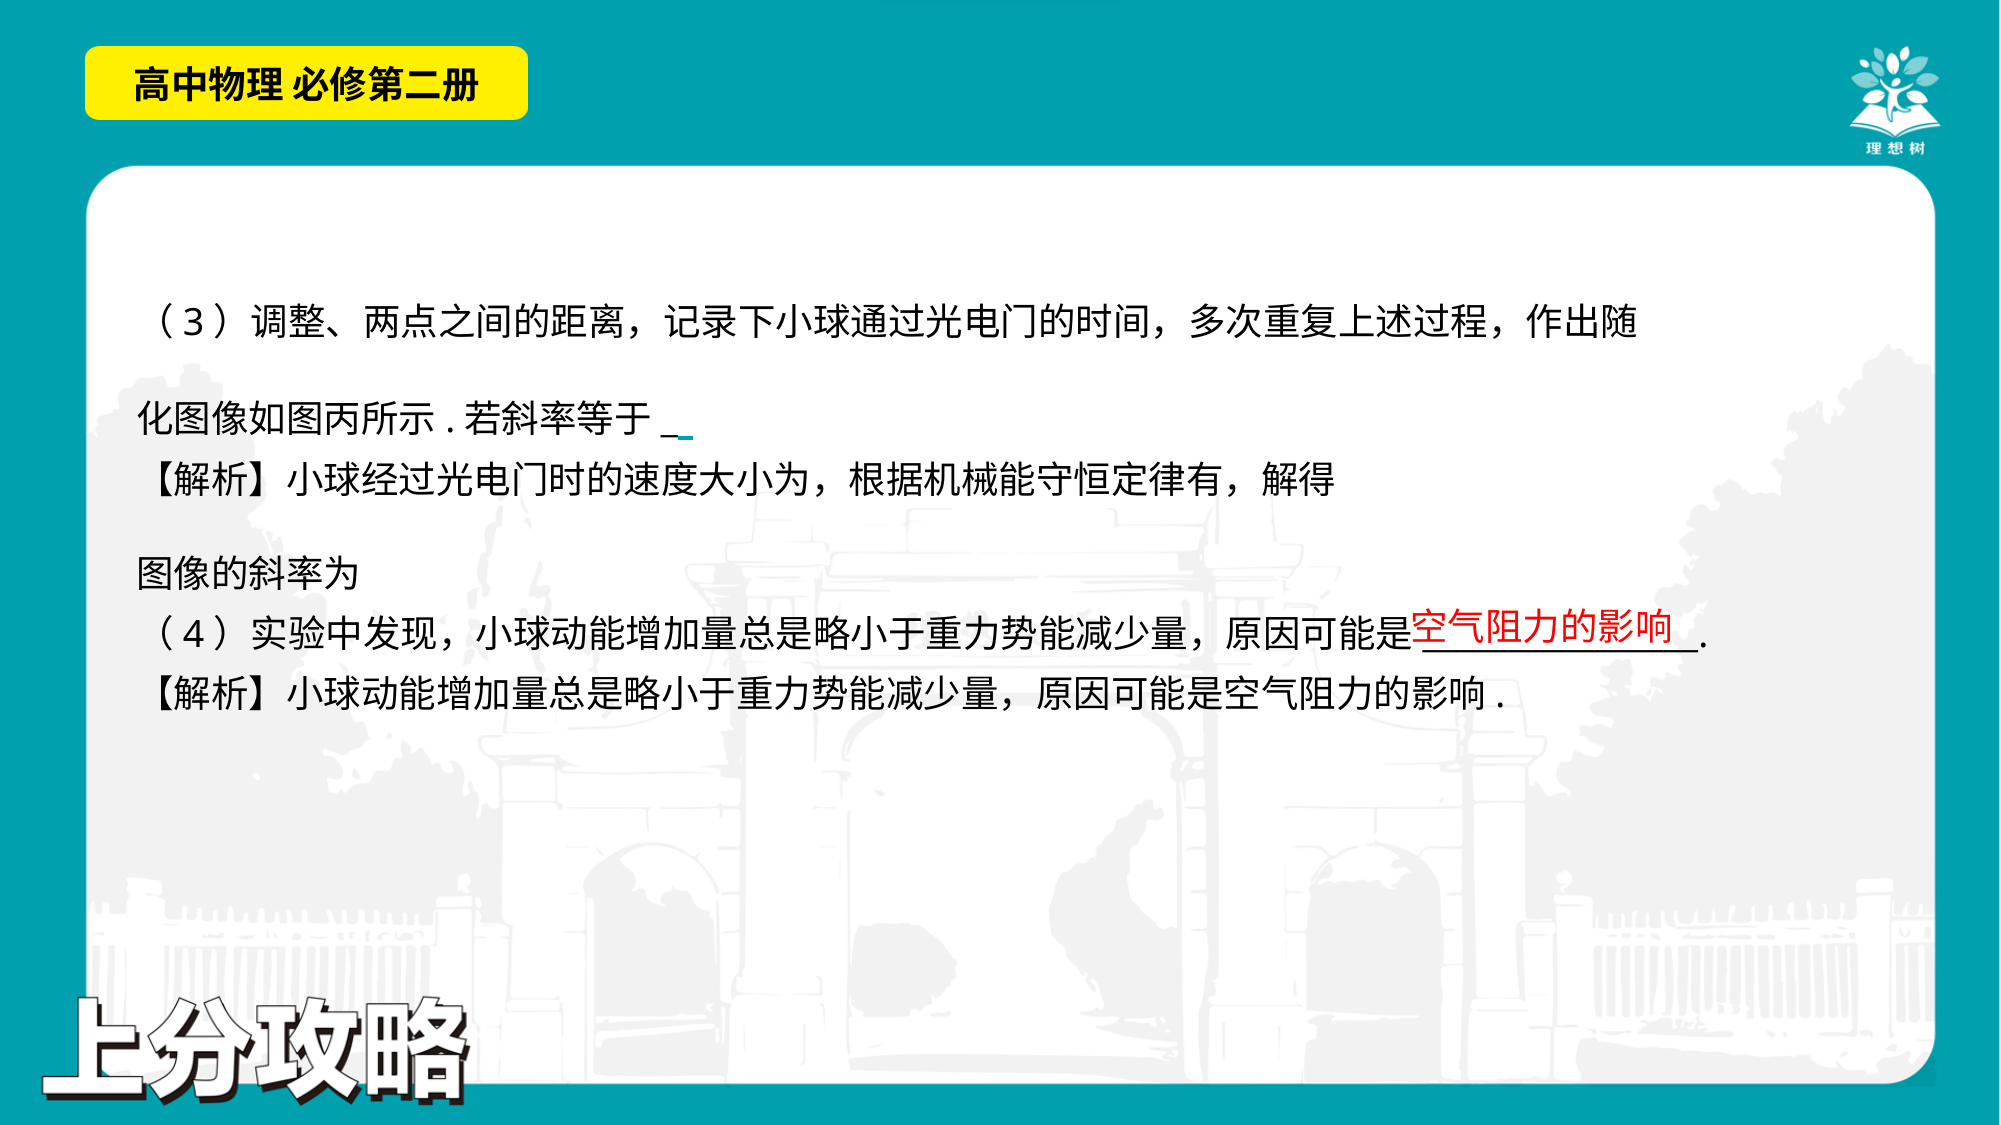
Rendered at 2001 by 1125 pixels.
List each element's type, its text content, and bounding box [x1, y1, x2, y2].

text_box （4）实验中发现，小球动能增加量总是略小于重力势能减少量，原因可能是________________. [136, 587, 1865, 648]
picture [0, 0, 2000, 1125]
text_box 空气阻力的影响 [1396, 581, 1687, 641]
text_box 【解析】小球动能增加量总是略小于重力势能减少量，原因可能是空气阻力的影响. [136, 648, 1865, 708]
